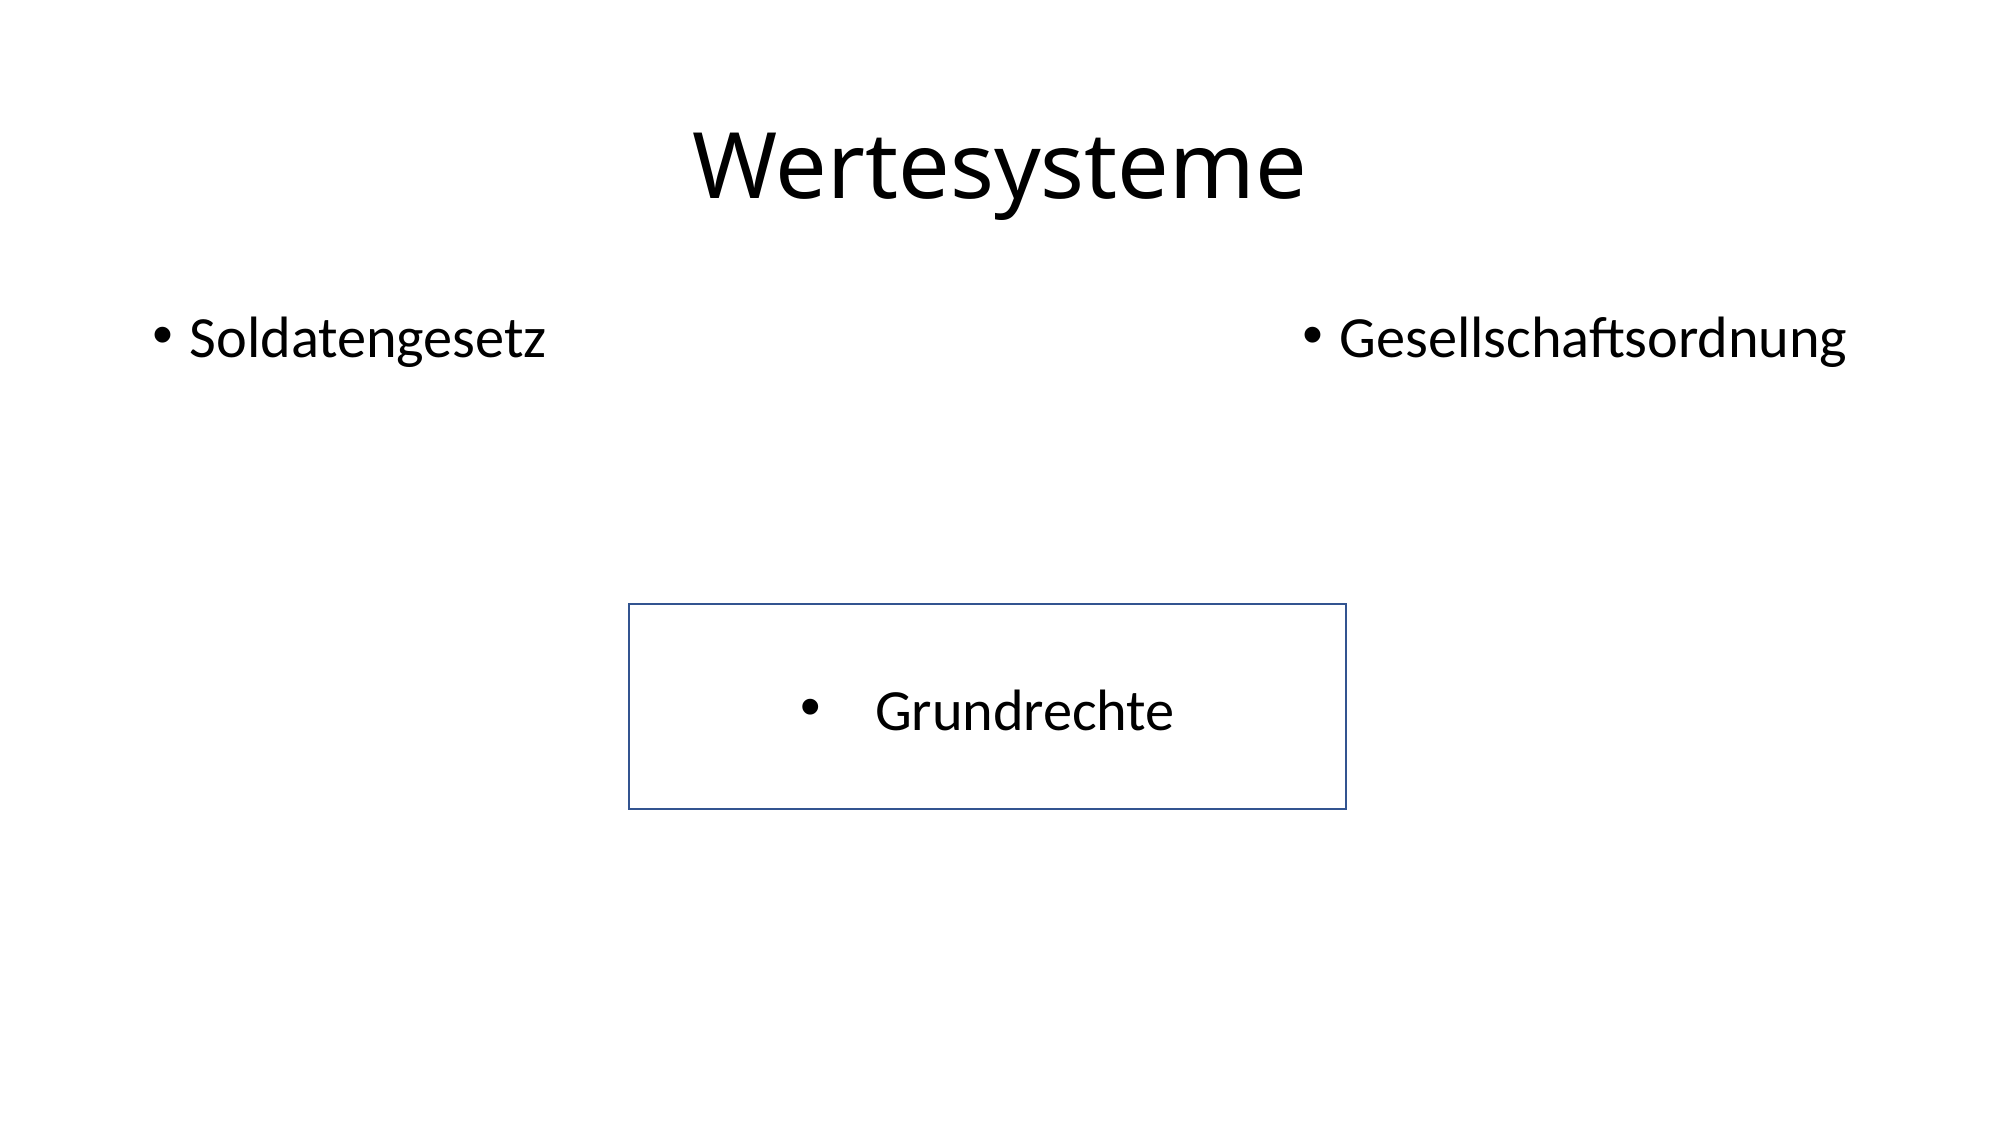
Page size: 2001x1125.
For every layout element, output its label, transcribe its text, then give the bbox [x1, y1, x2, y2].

text_box Grundrechte [628, 603, 1347, 810]
title Wertesysteme [137, 59, 1863, 278]
list Soldatengesetz [137, 299, 988, 1014]
list Gesellschaftsordnung [1012, 299, 1863, 1014]
